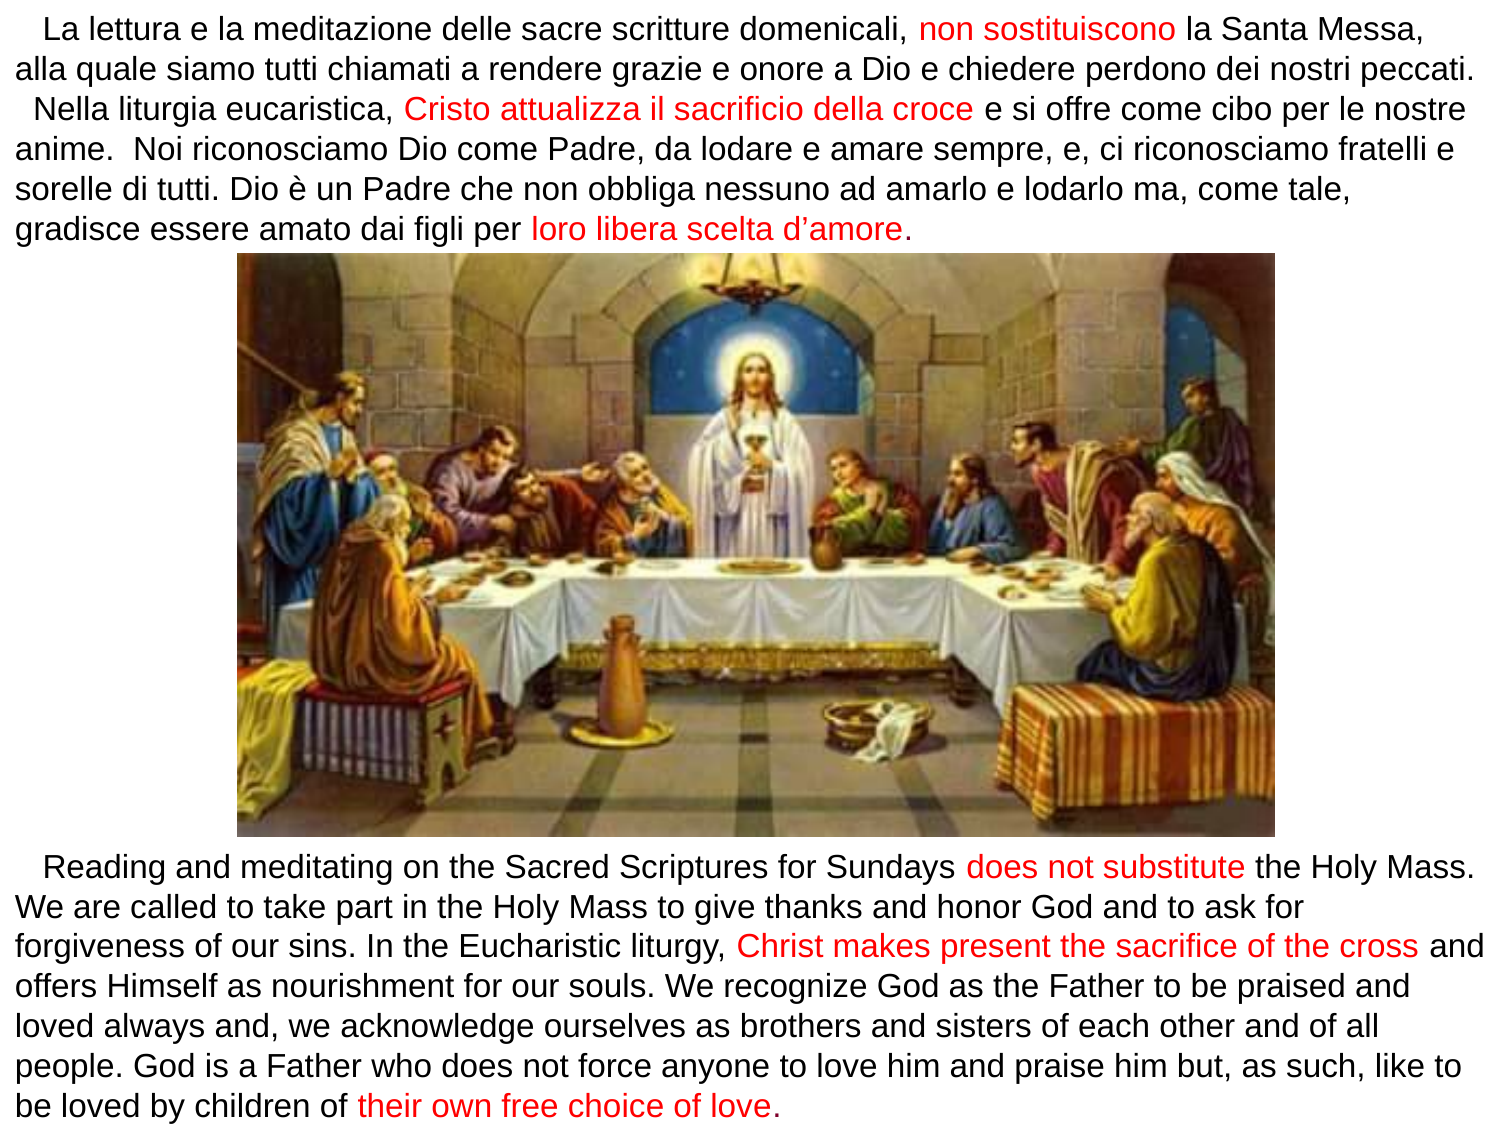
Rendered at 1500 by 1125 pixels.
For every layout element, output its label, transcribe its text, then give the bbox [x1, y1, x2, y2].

text_box La lettura e la meditazione delle sacre scritture domenicali, non sostituiscono la Santa Messa, alla quale siamo tutti chiamati a rendere grazie e onore a Dio e chiedere perdono dei nostri peccati. Nella liturgia eucaristica, Cristo attualizza il sacrificio della croce e si offre come cibo per le nostre anime. Noi riconosciamo Dio come Padre, da lodare e amare sempre, e, ci riconosciamo fratelli e sorelle di tutti. Dio è un Padre che non obbliga nessuno ad amarlo e lodarlo ma, come tale, gradisce essere amato dai figli per loro libera scelta d’amore. [0, 0, 1500, 255]
picture [237, 253, 1275, 837]
text_box Reading and meditating on the Sacred Scriptures for Sundays does not substitute the Holy Mass. We are called to take part in the Holy Mass to give thanks and honor God and to ask for forgiveness of our sins. In the Eucharistic liturgy, Christ makes present the sacrifice of the cross and offers Himself as nourishment for our souls. We recognize God as the Father to be praised and loved always and, we acknowledge ourselves as brothers and sisters of each other and of all people. God is a Father who does not force anyone to love him and praise him but, as such, like to be loved by children of their own free choice of love. [0, 837, 1500, 1125]
